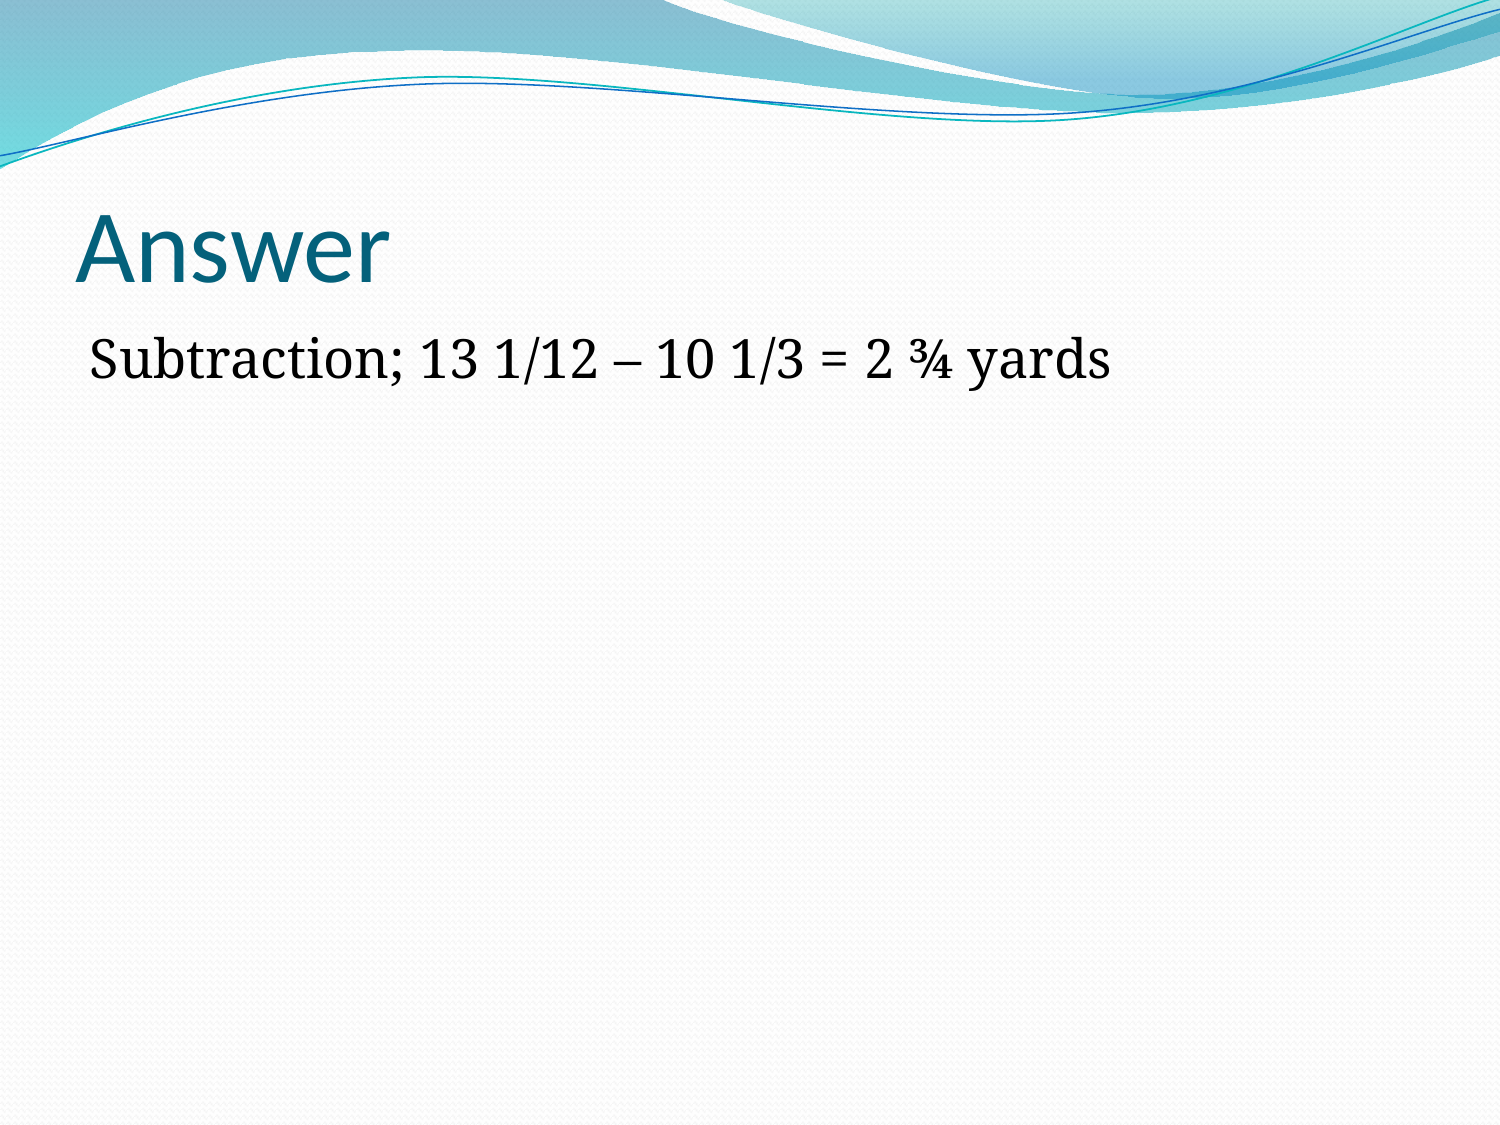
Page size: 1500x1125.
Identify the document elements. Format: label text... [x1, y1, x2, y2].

list Subtraction; 13 1/12 – 10 1/3 = 2 ¾ yards [75, 317, 1425, 1038]
title Answer [75, 115, 1425, 303]
